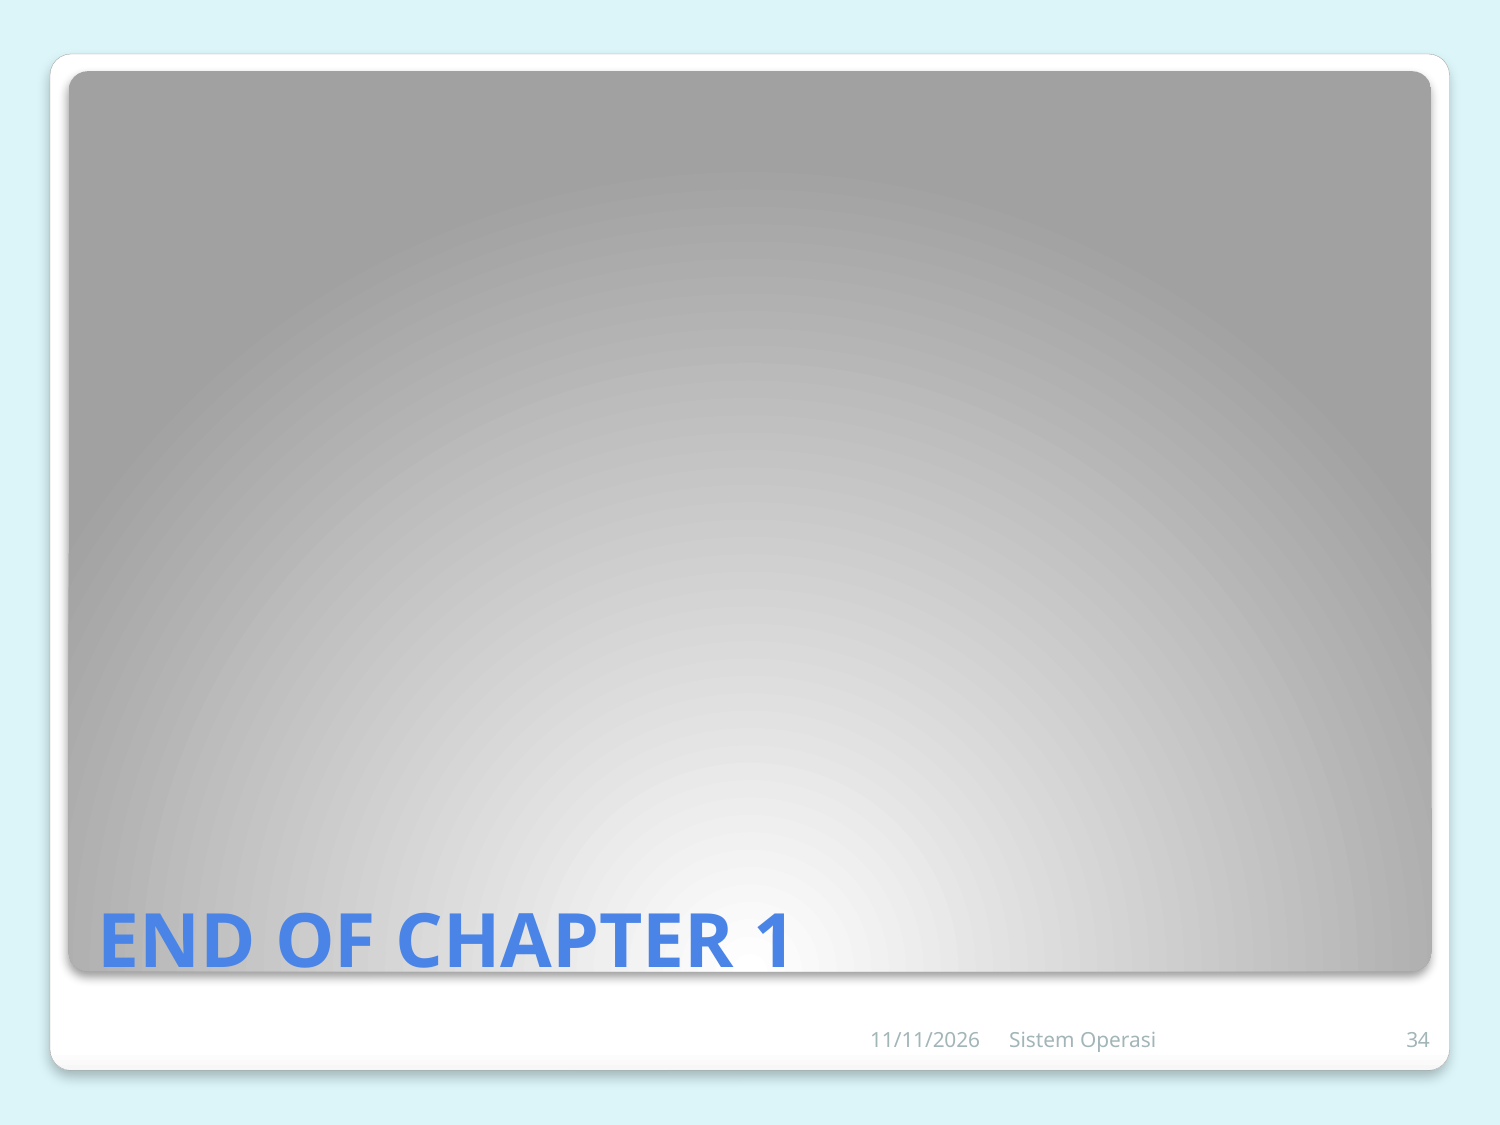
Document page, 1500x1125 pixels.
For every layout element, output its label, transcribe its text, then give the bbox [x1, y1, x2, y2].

slide_number 34 [1370, 1002, 1445, 1063]
footer Sistem Operasi [994, 1002, 1370, 1063]
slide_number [619, 1002, 994, 1063]
title END OF CHAPTER 1 [82, 817, 1425, 990]
